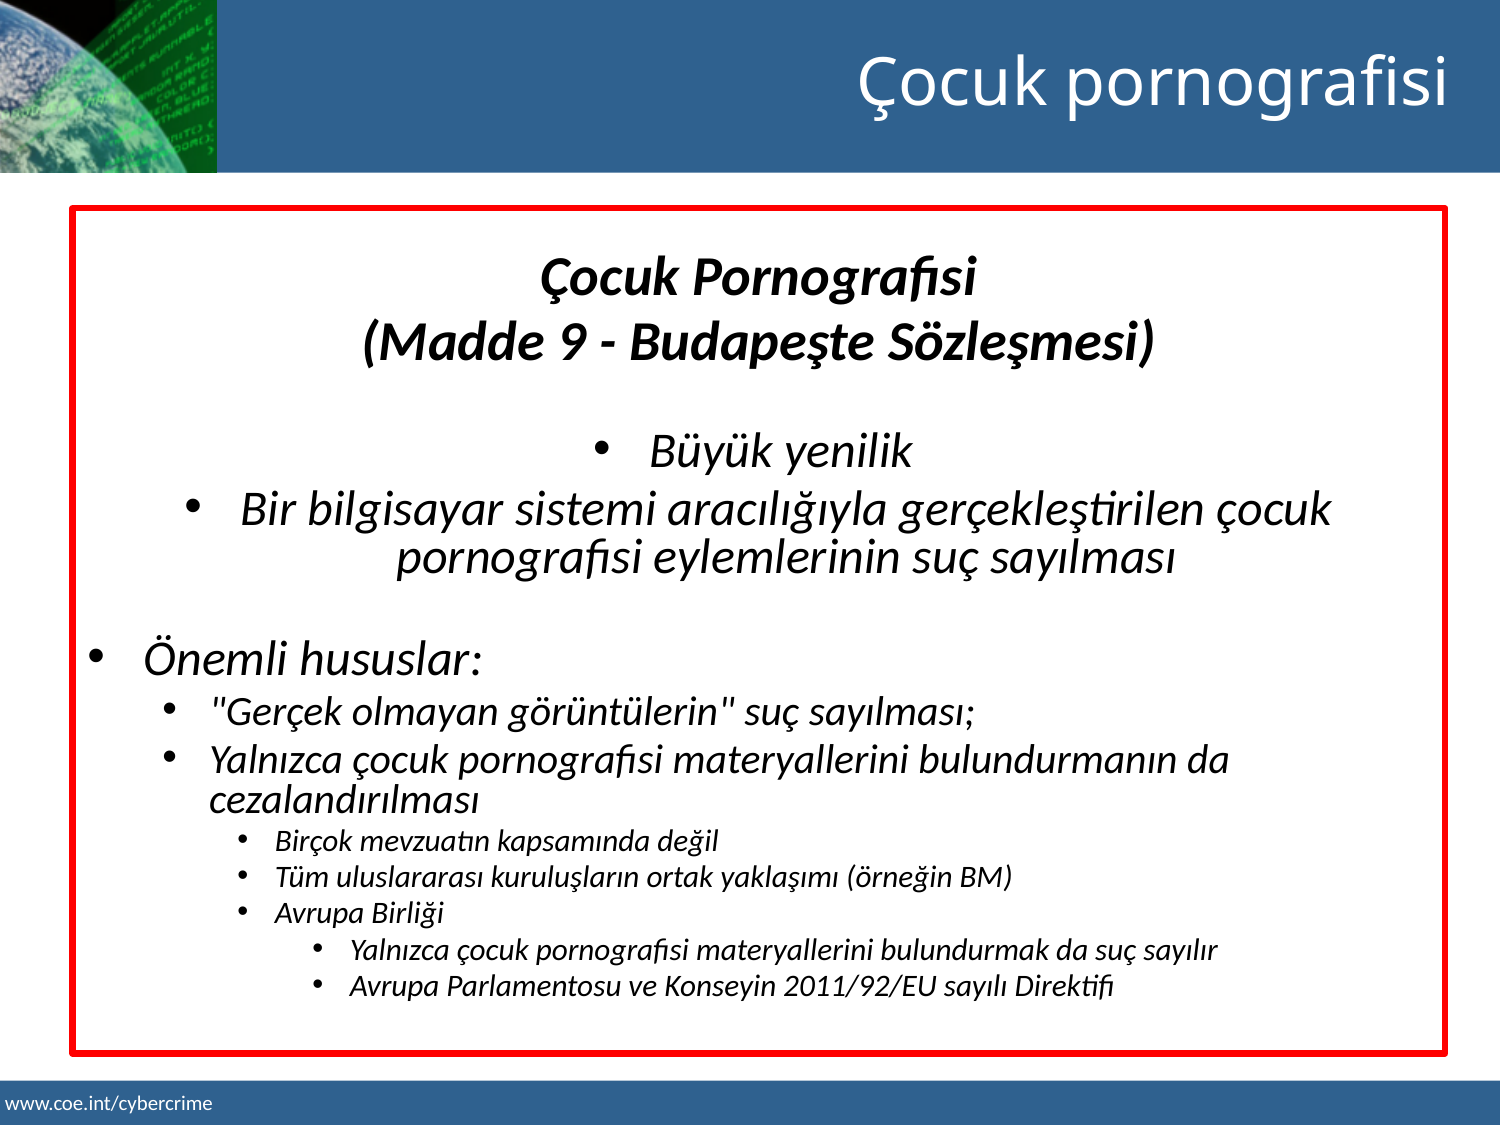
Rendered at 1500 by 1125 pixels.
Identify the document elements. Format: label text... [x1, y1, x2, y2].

picture [0, 0, 217, 173]
text_box Çocuk pornografisi [230, 31, 1483, 126]
text_box Çocuk Pornografisi (Madde 9 - Budapeşte Sözleşmesi) Büyük yenilik Bir bilgisayar sistemi aracılığıyla gerçekleştirilen çocuk pornografisi eylemlerinin suç sayılması Önemli hususlar: "Gerçek olmayan görüntülerin" suç sayılması; Yalnızca çocuk pornografisi materyallerini bulundurmanın da cezalandırılması Birçok mevzuatın kapsamında değil Tüm uluslararası kuruluşların ortak yaklaşımı (örneğin BM) Avrupa Birliği Yalnızca çocuk pornografisi materyallerini bulundurmak da suç sayılır Avrupa Parlamentosu ve Konseyin 2011/92/EU sayılı Direktifi [72, 208, 1446, 1054]
